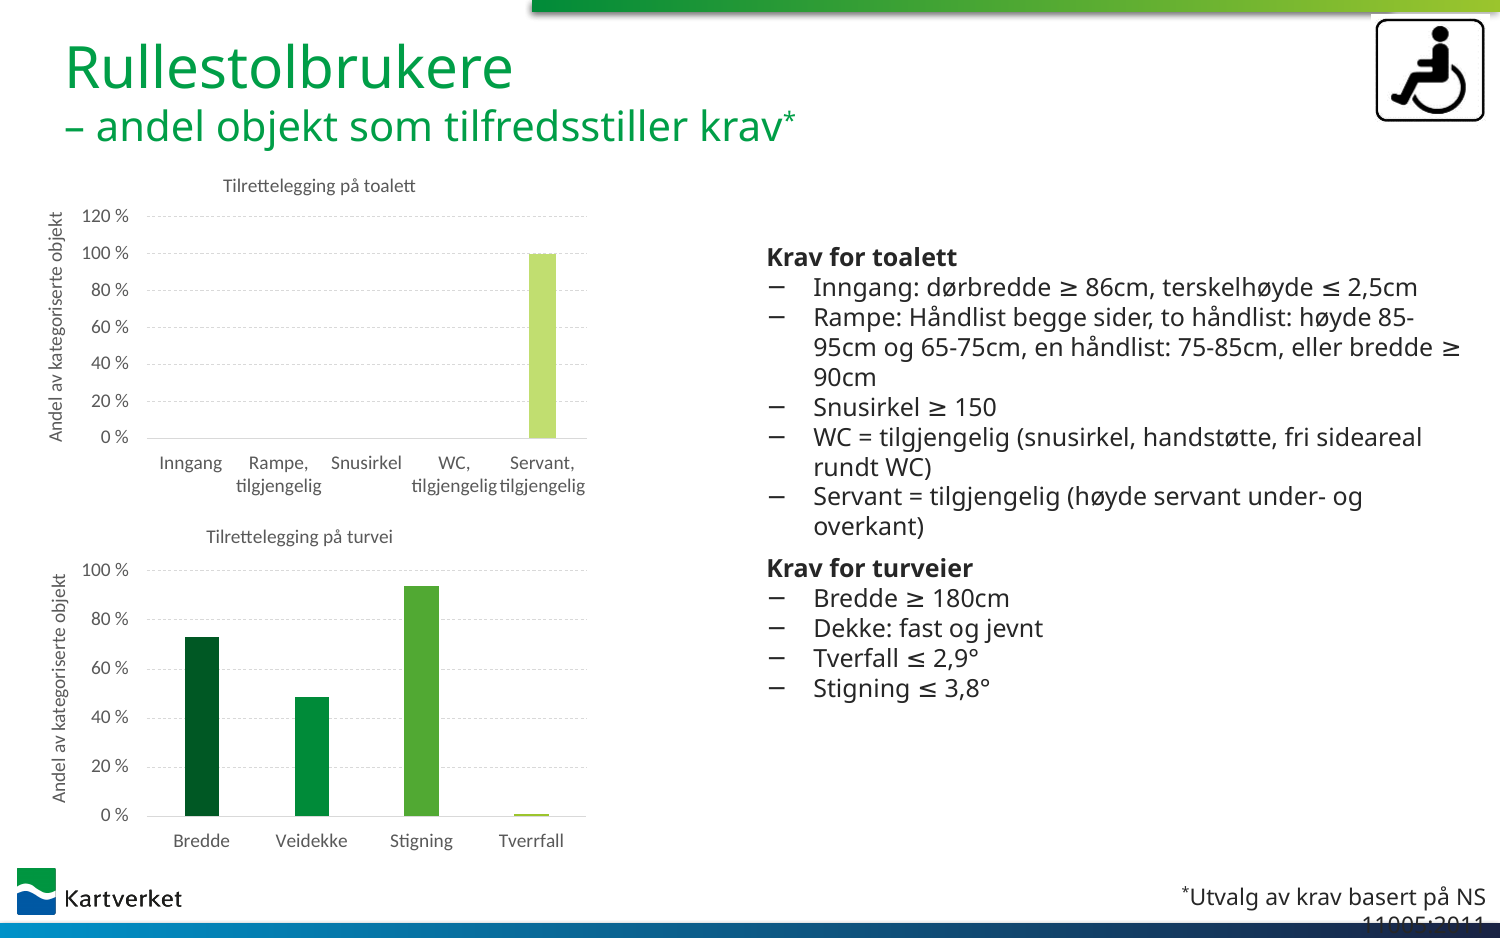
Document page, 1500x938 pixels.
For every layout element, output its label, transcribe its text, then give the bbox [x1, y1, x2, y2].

picture [41, 520, 598, 859]
picture [41, 166, 598, 505]
text_box Krav for turveier Bredde ≥ 180cm Dekke: fast og jevnt Tverfall ≤ 2,9° Stigning ≤ 3,8° [751, 545, 1483, 710]
text_box Krav for toalett Inngang: dørbredde ≥ 86cm, terskelhøyde ≤ 2,5cm Rampe: Håndlist begge sider, to håndlist: høyde 85-95cm og 65-75cm, en håndlist: 75-85cm, eller bredde ≥ 90cm Snusirkel ≥ 150 WC = tilgjengelig (snusirkel, handstøtte, fri sideareal rundt WC) Servant = tilgjengelig (høyde servant under- og overkant) [751, 234, 1483, 545]
text_box *Utvalg av krav basert på NS 11005:2011 [1068, 873, 1500, 938]
picture [1371, 13, 1491, 127]
text_box Rullestolbrukere – andel objekt som tilfredsstiller krav* [49, 14, 1431, 158]
